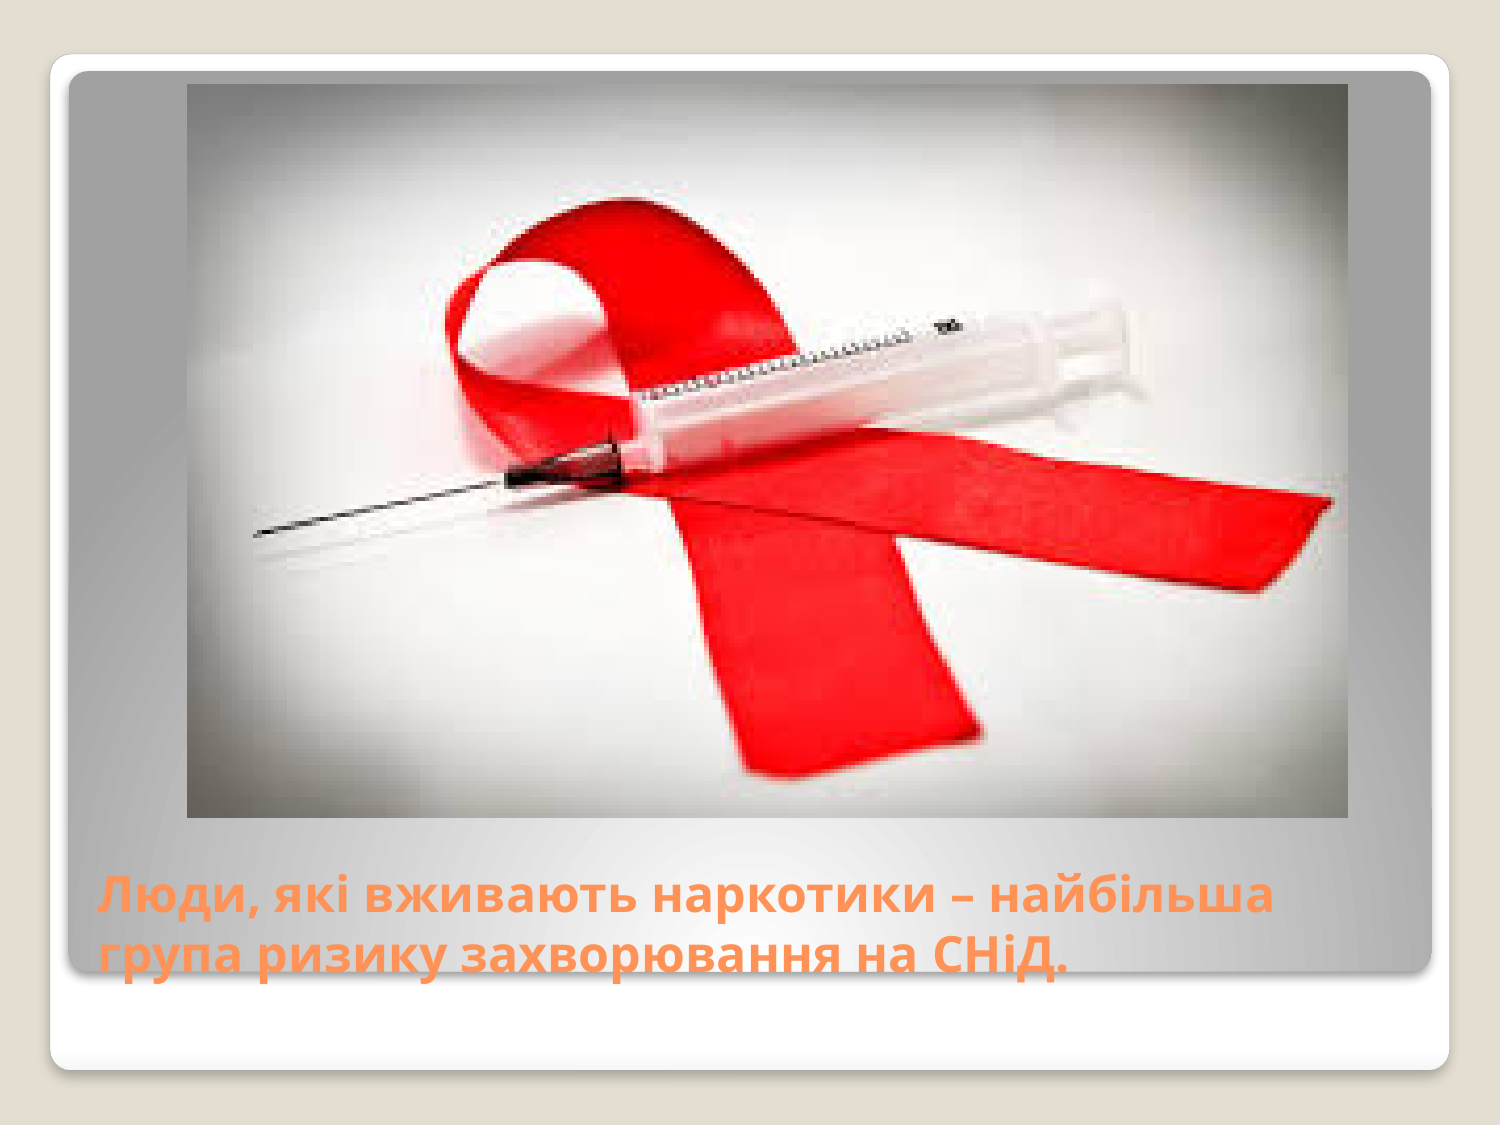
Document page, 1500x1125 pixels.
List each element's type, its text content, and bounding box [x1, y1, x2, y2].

title Люди, які вживають наркотики – найбільша група ризику захворювання на СНіД. [82, 817, 1425, 990]
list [187, 84, 1348, 818]
